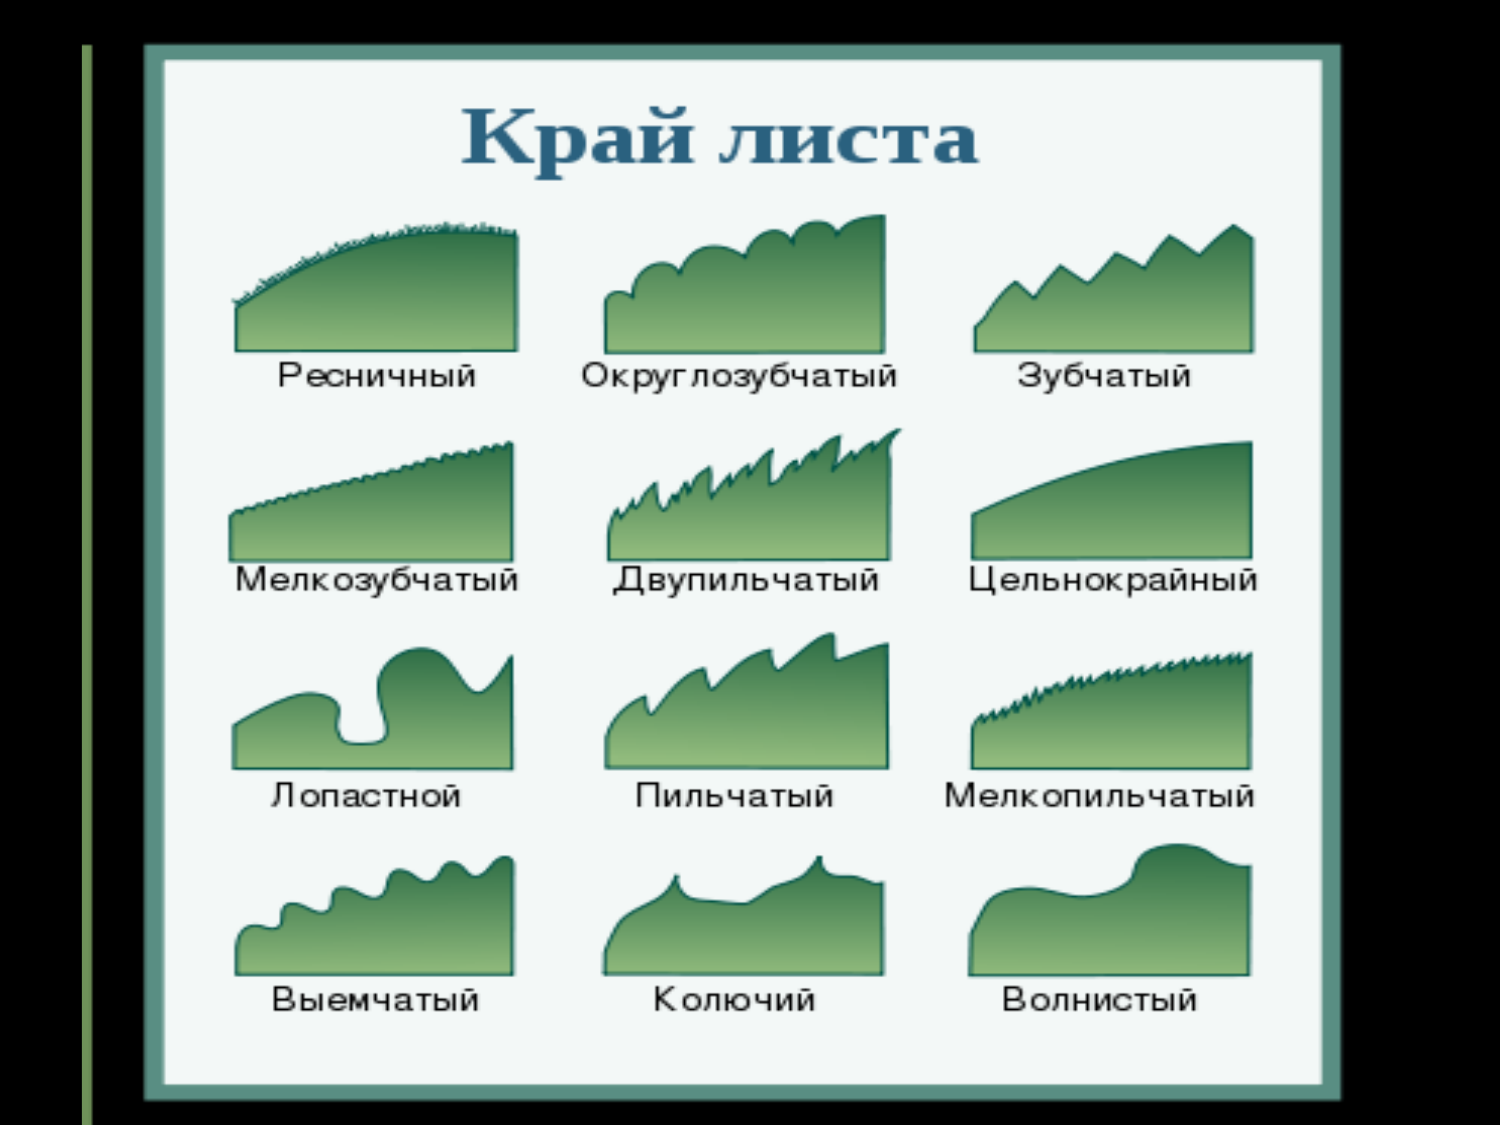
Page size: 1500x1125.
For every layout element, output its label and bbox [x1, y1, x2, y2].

picture [81, 0, 1394, 1125]
